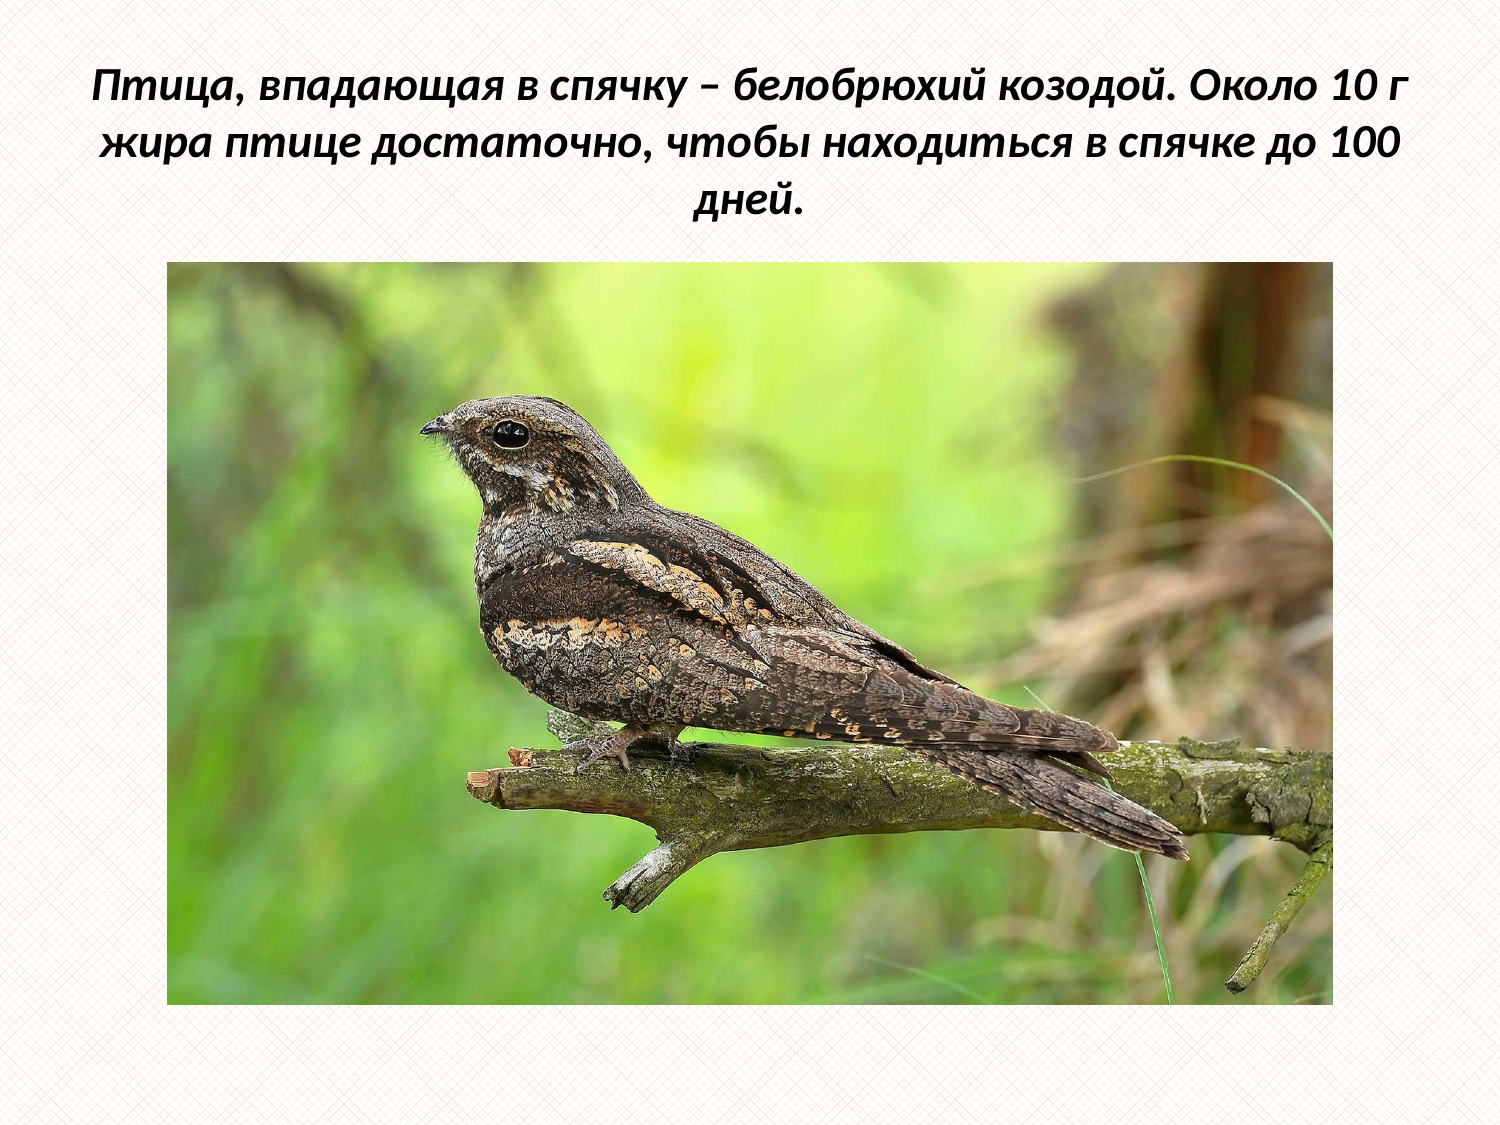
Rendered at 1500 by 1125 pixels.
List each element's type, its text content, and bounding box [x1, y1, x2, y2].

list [166, 262, 1333, 1006]
title Птица, впадающая в спячку – белобрюхий козодой. Около 10 г жира птице достаточно, чтобы находиться в спячке до 100 дней. [75, 45, 1425, 233]
